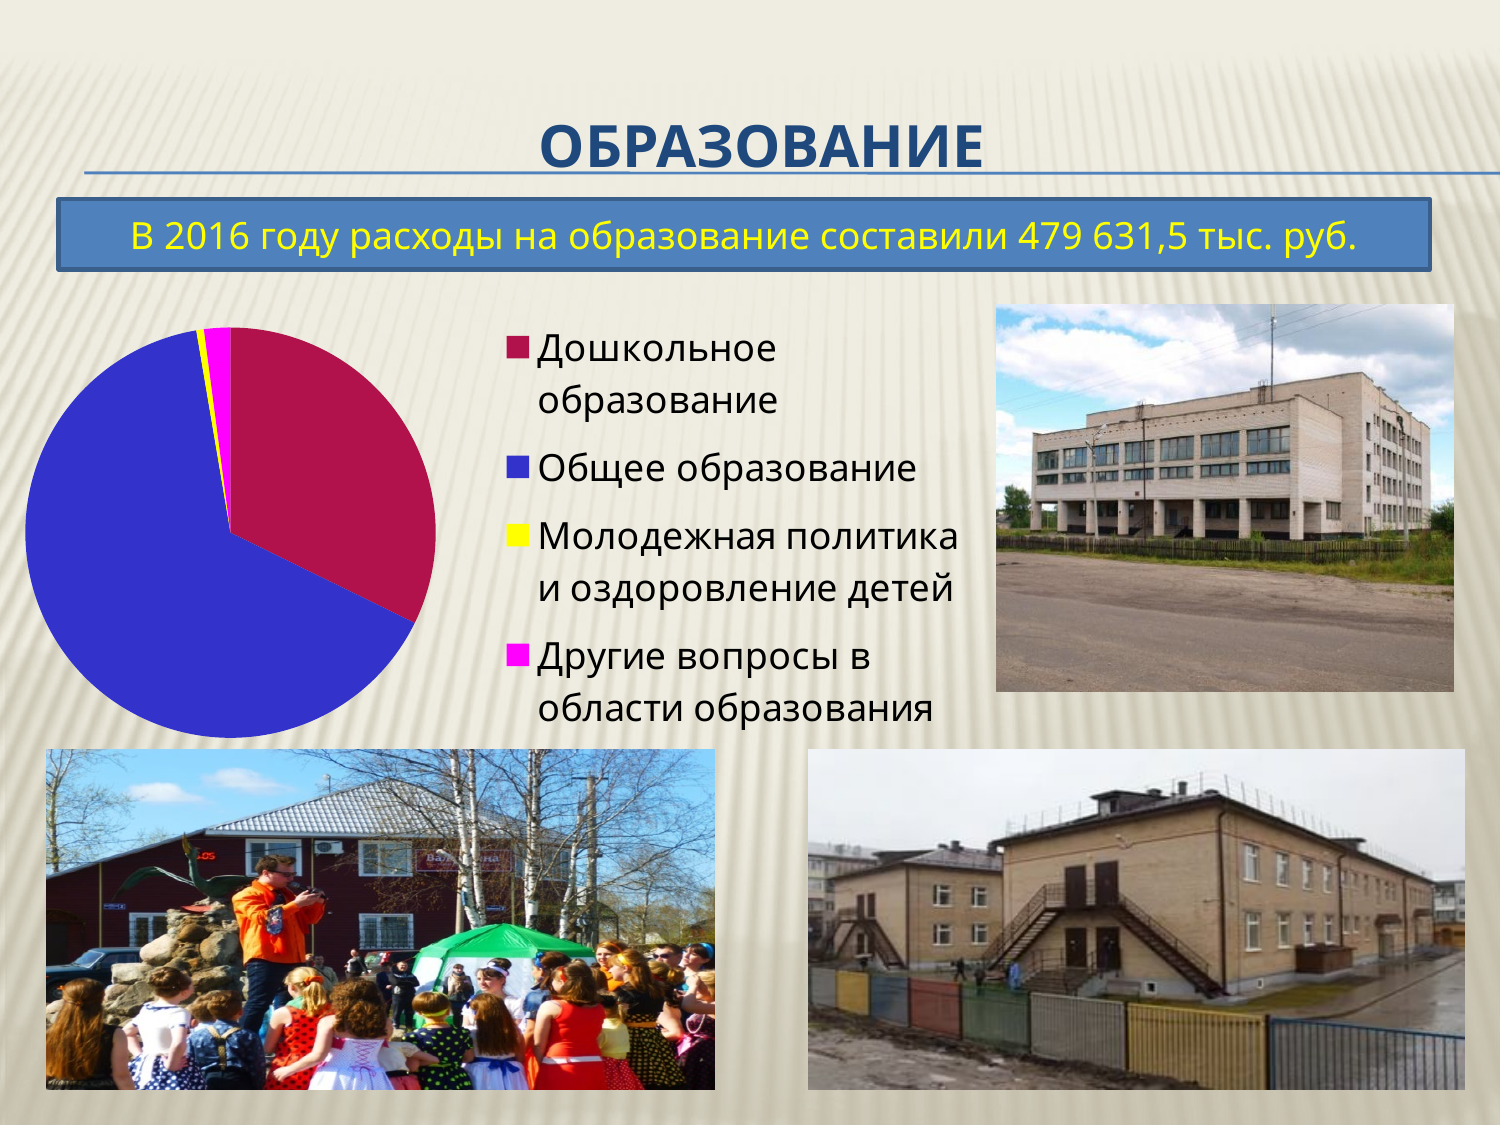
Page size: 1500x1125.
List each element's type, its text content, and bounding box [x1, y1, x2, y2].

picture [808, 749, 1466, 1091]
title ОБРАЗОВАНИЕ [49, 75, 1475, 213]
text_box В 2016 году расходы на образование составили 479 631,5 тыс. руб. [56, 197, 1432, 272]
picture [995, 304, 1454, 692]
picture [46, 783, 716, 1091]
chart [0, 304, 985, 774]
